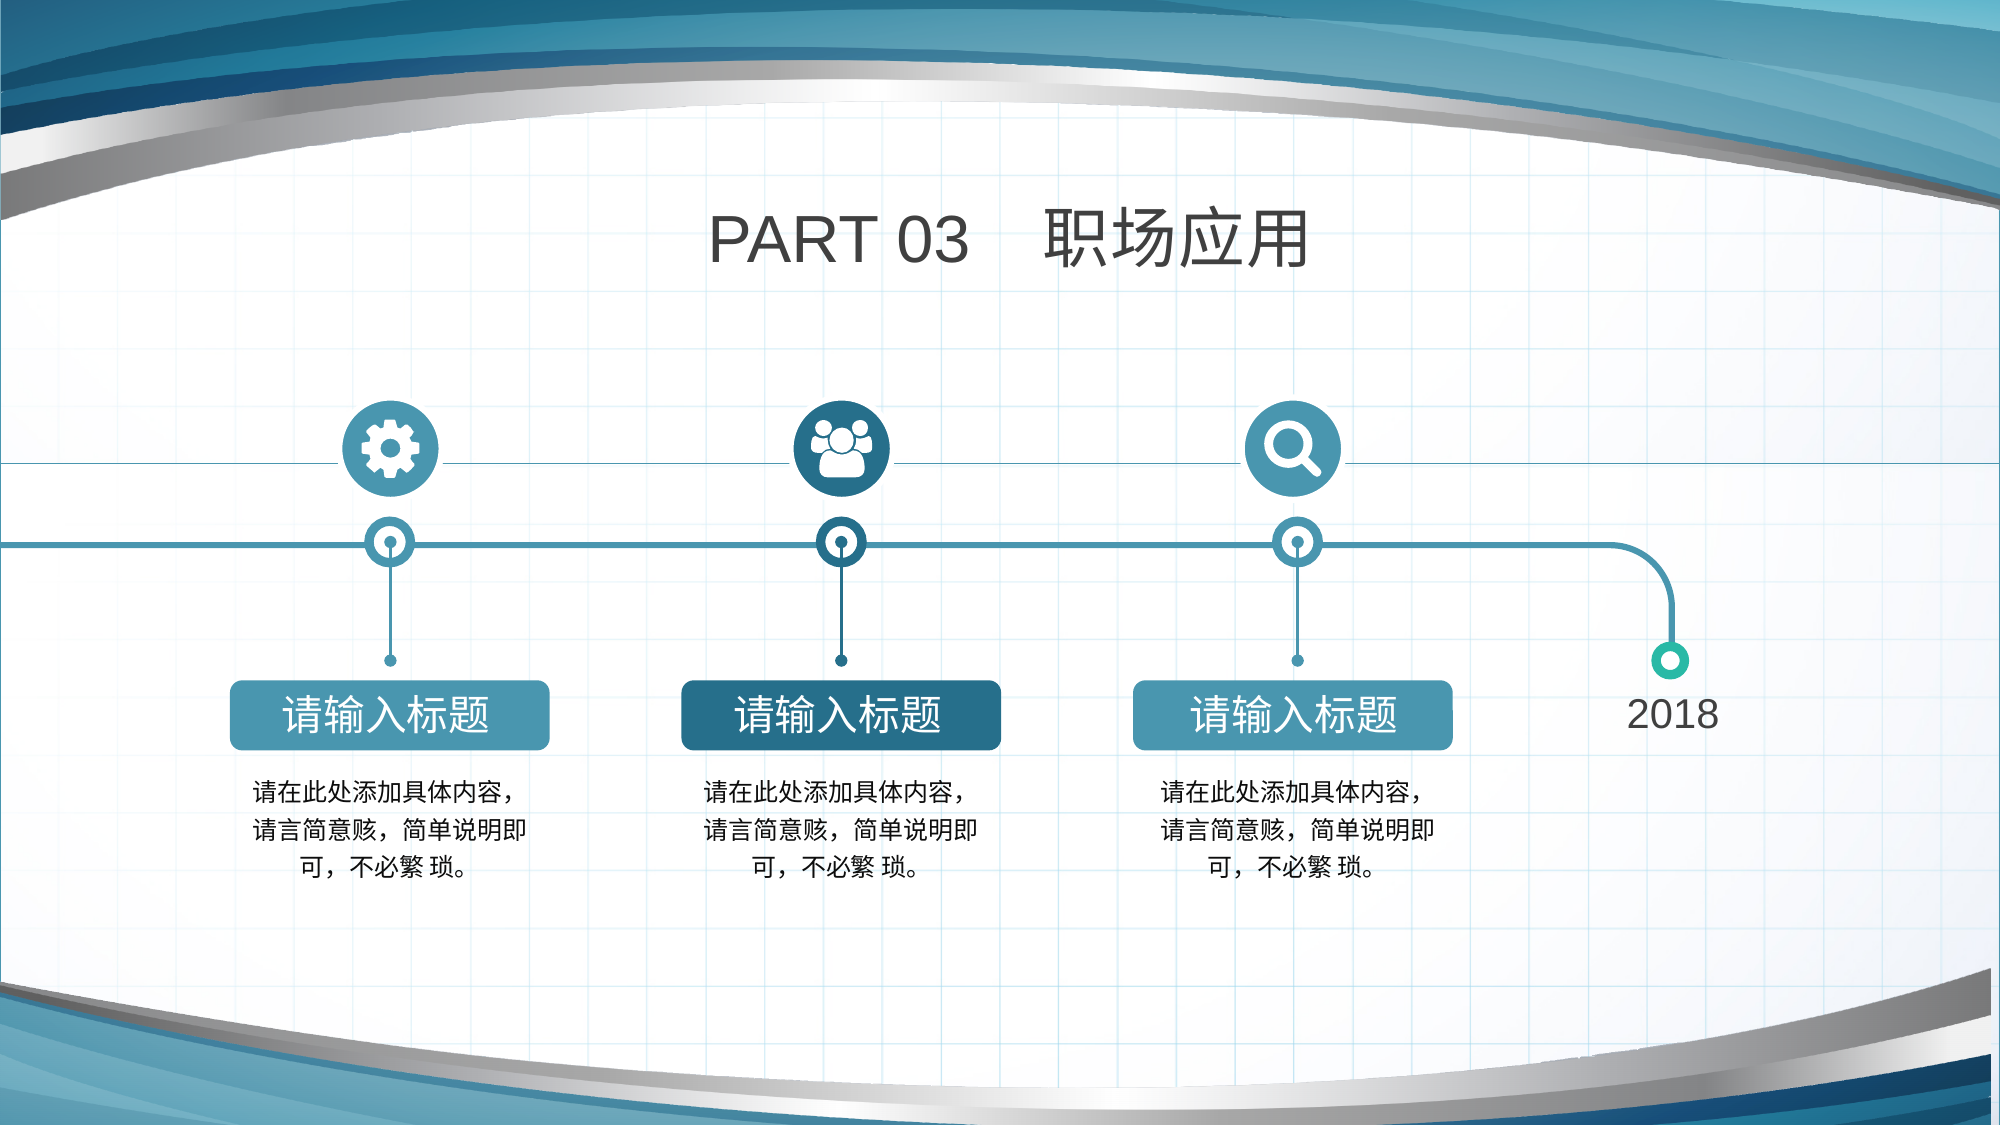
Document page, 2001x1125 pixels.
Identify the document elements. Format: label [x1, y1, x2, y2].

text_box [339, 397, 442, 500]
picture [0, 0, 2000, 220]
text_box [0, 220, 2000, 1125]
text_box [1241, 397, 1345, 500]
text_box [790, 397, 893, 500]
picture [0, 968, 1991, 1125]
